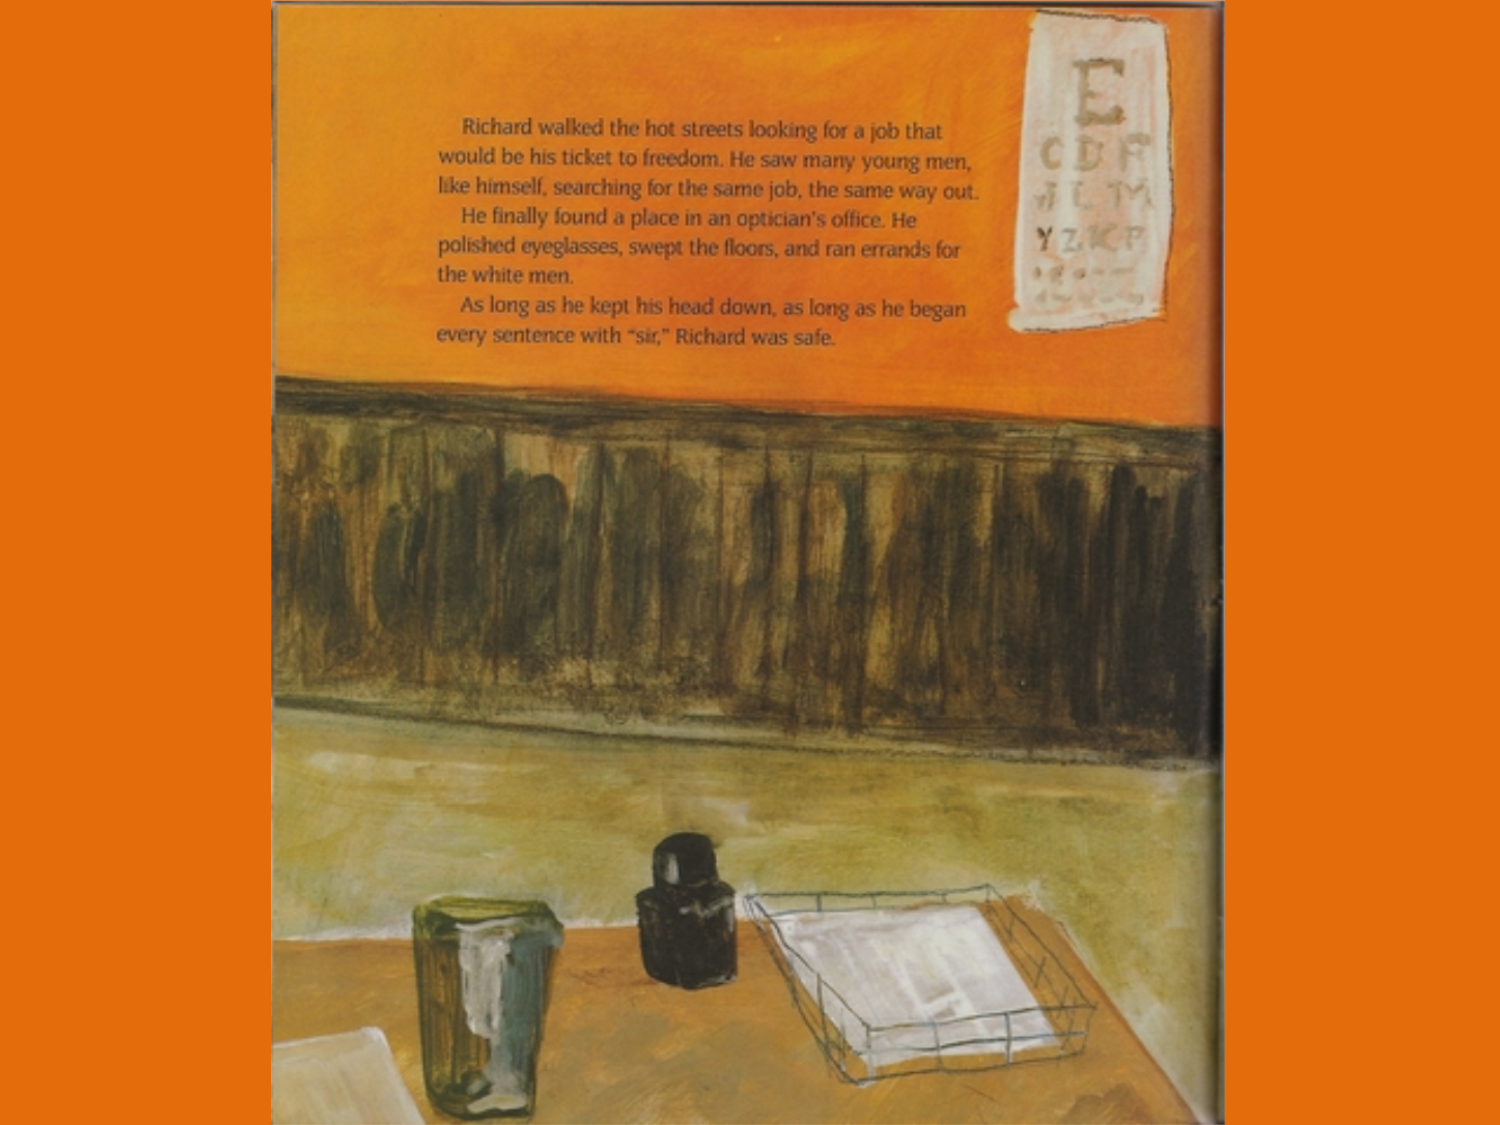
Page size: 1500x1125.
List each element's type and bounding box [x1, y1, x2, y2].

picture [269, 0, 1225, 1125]
